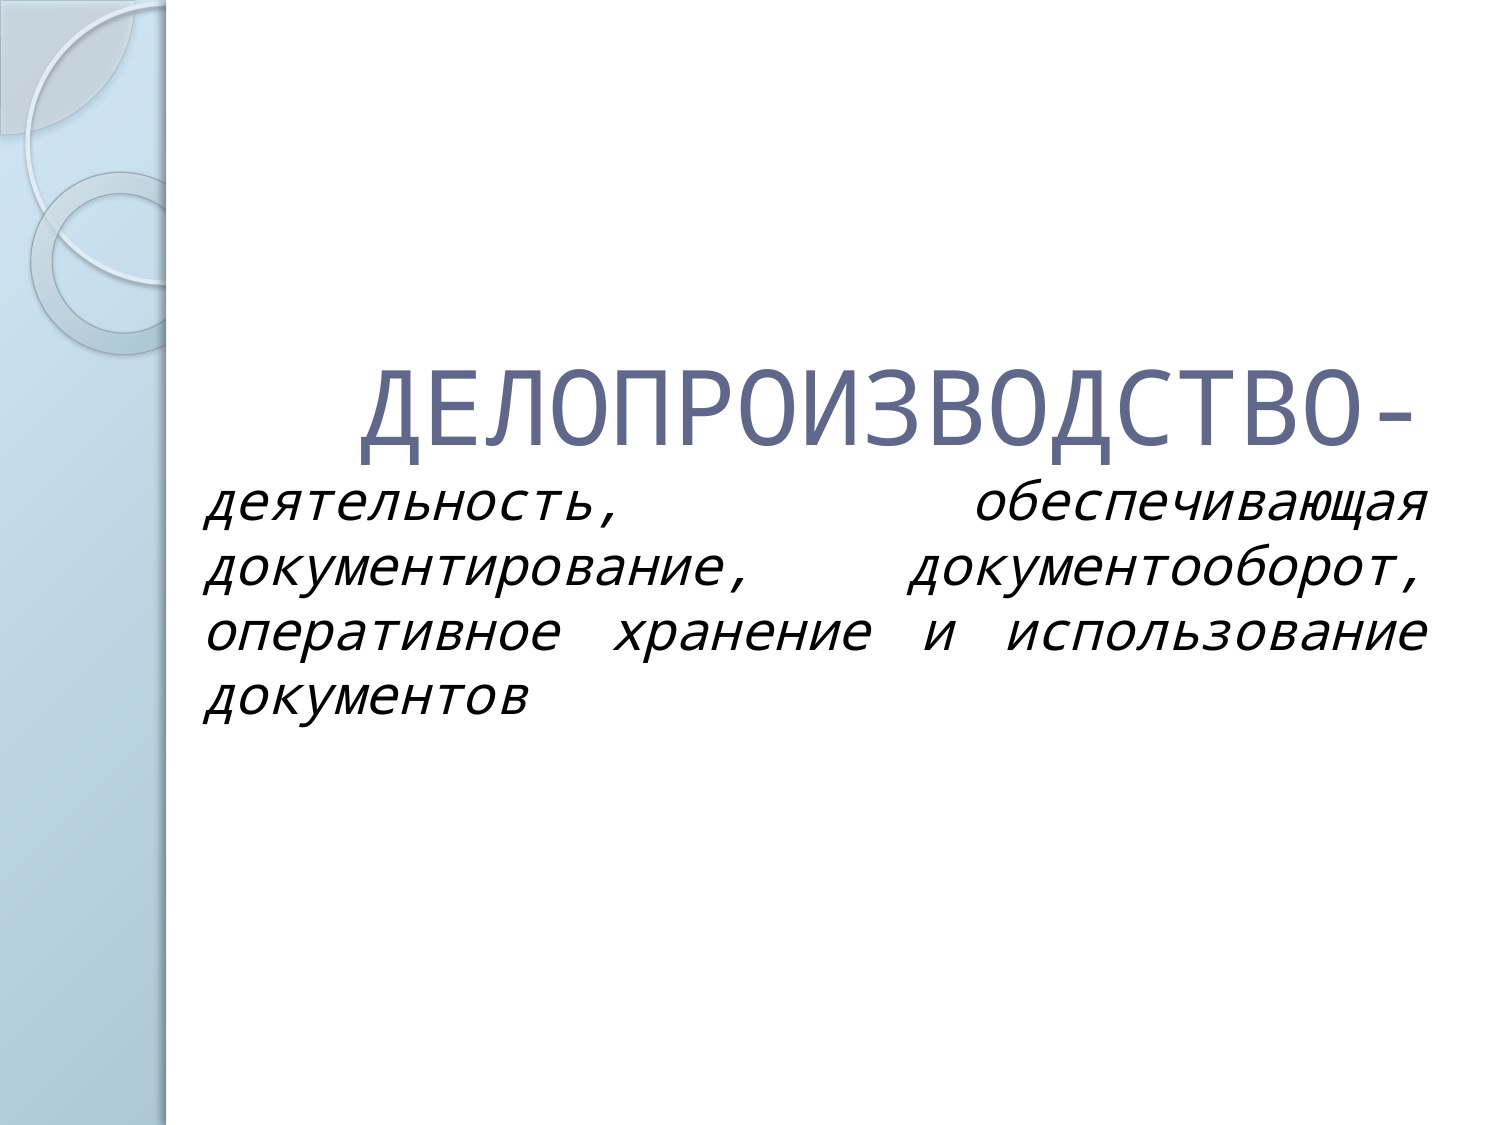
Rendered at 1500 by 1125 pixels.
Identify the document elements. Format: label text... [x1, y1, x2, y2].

title ДЕЛОПРОИЗВОДСТВО- деятельность, обеспечивающая документирование, документооборот, оперативное хранение и использование документов [187, 316, 1442, 750]
